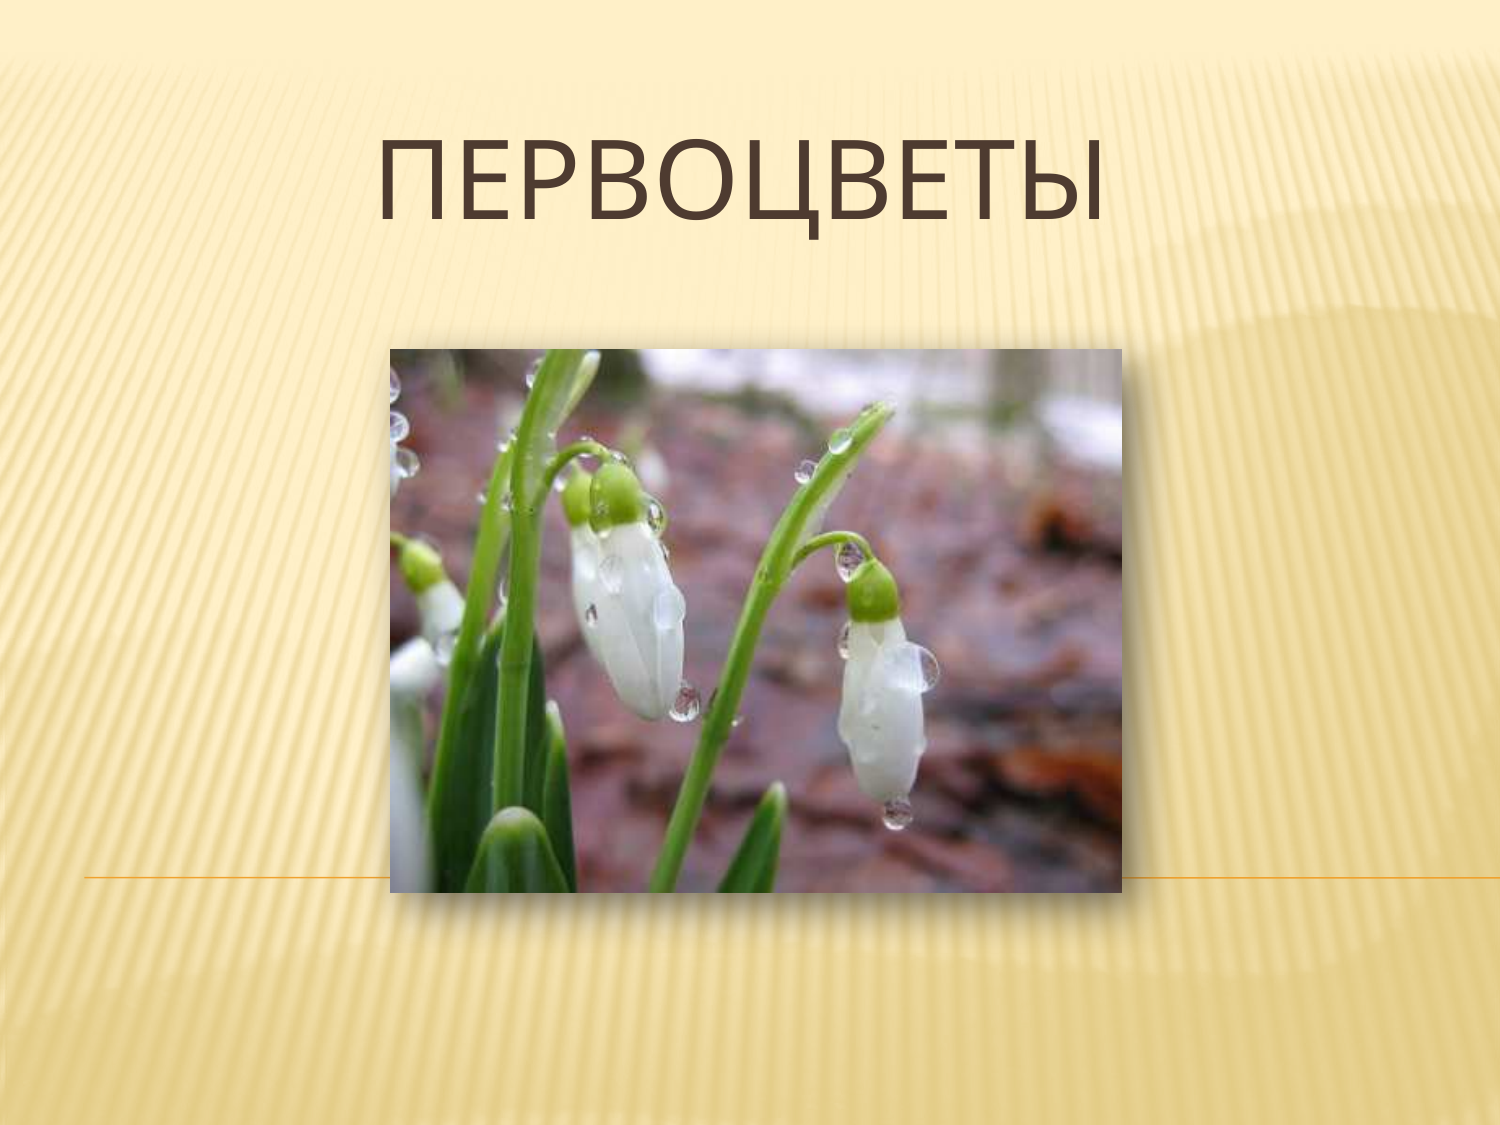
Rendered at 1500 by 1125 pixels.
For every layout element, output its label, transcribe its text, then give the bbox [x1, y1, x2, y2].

title Первоцветы [62, 101, 1450, 492]
picture [390, 349, 1123, 894]
